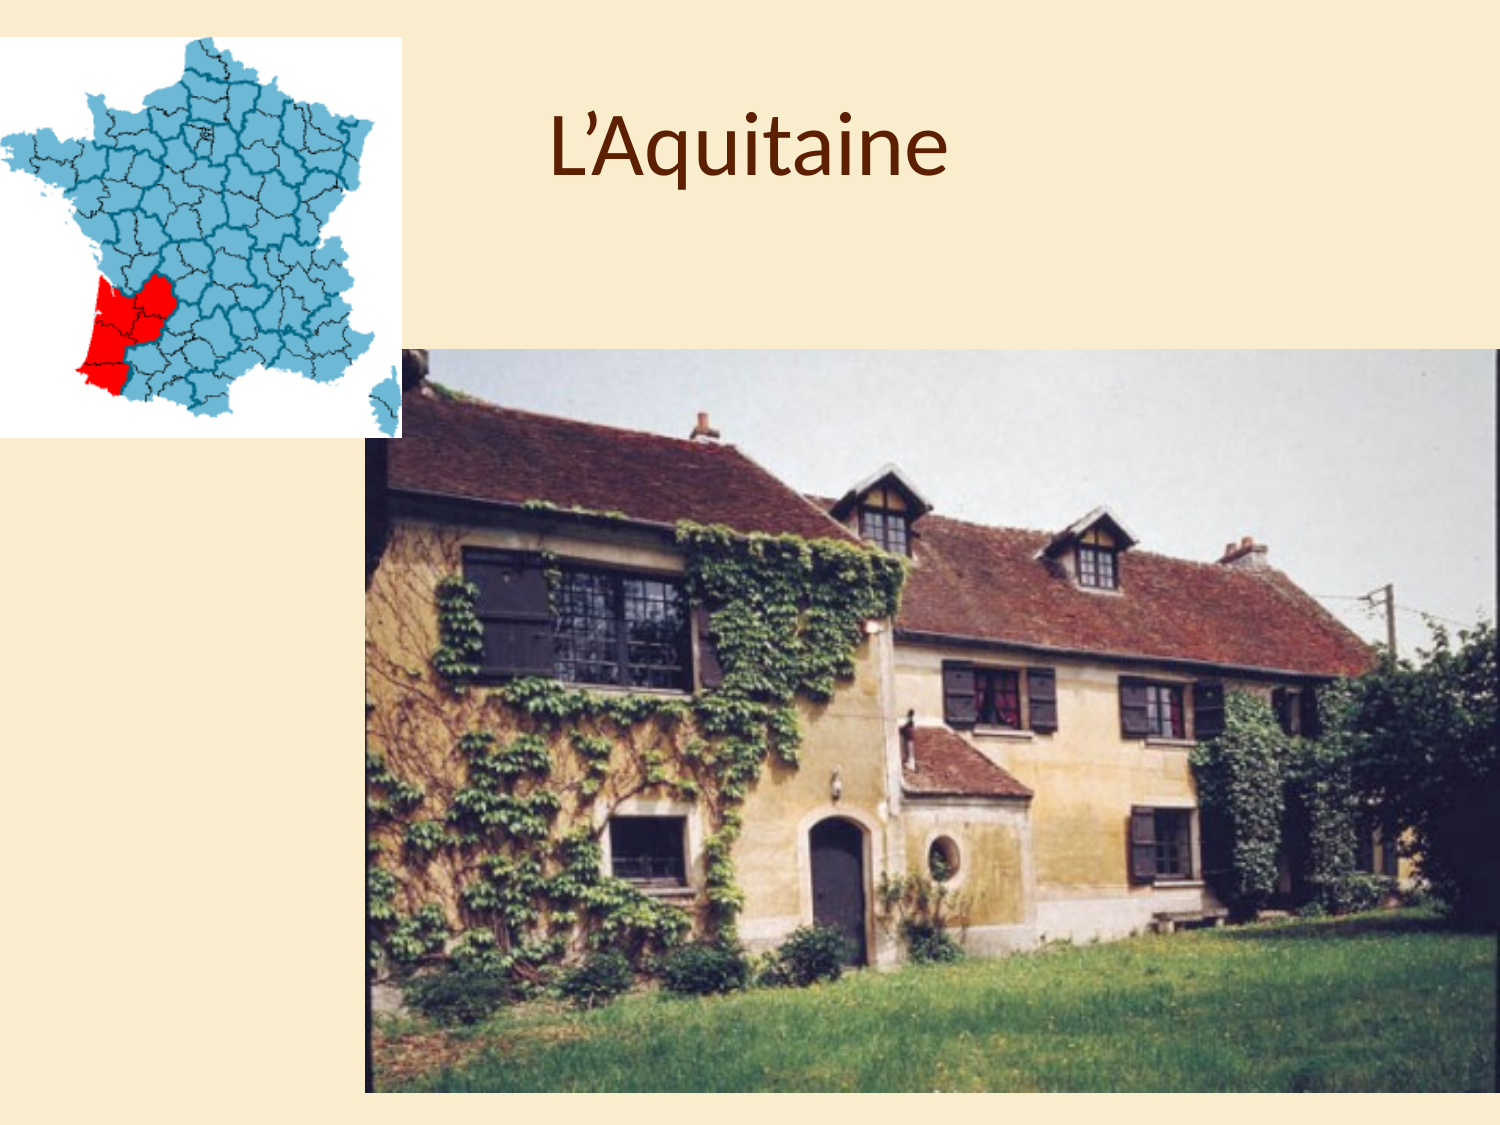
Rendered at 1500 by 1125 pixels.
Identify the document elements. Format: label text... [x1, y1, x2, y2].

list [365, 349, 1500, 1093]
picture [0, 37, 402, 438]
title L’Aquitaine [405, 45, 1425, 233]
